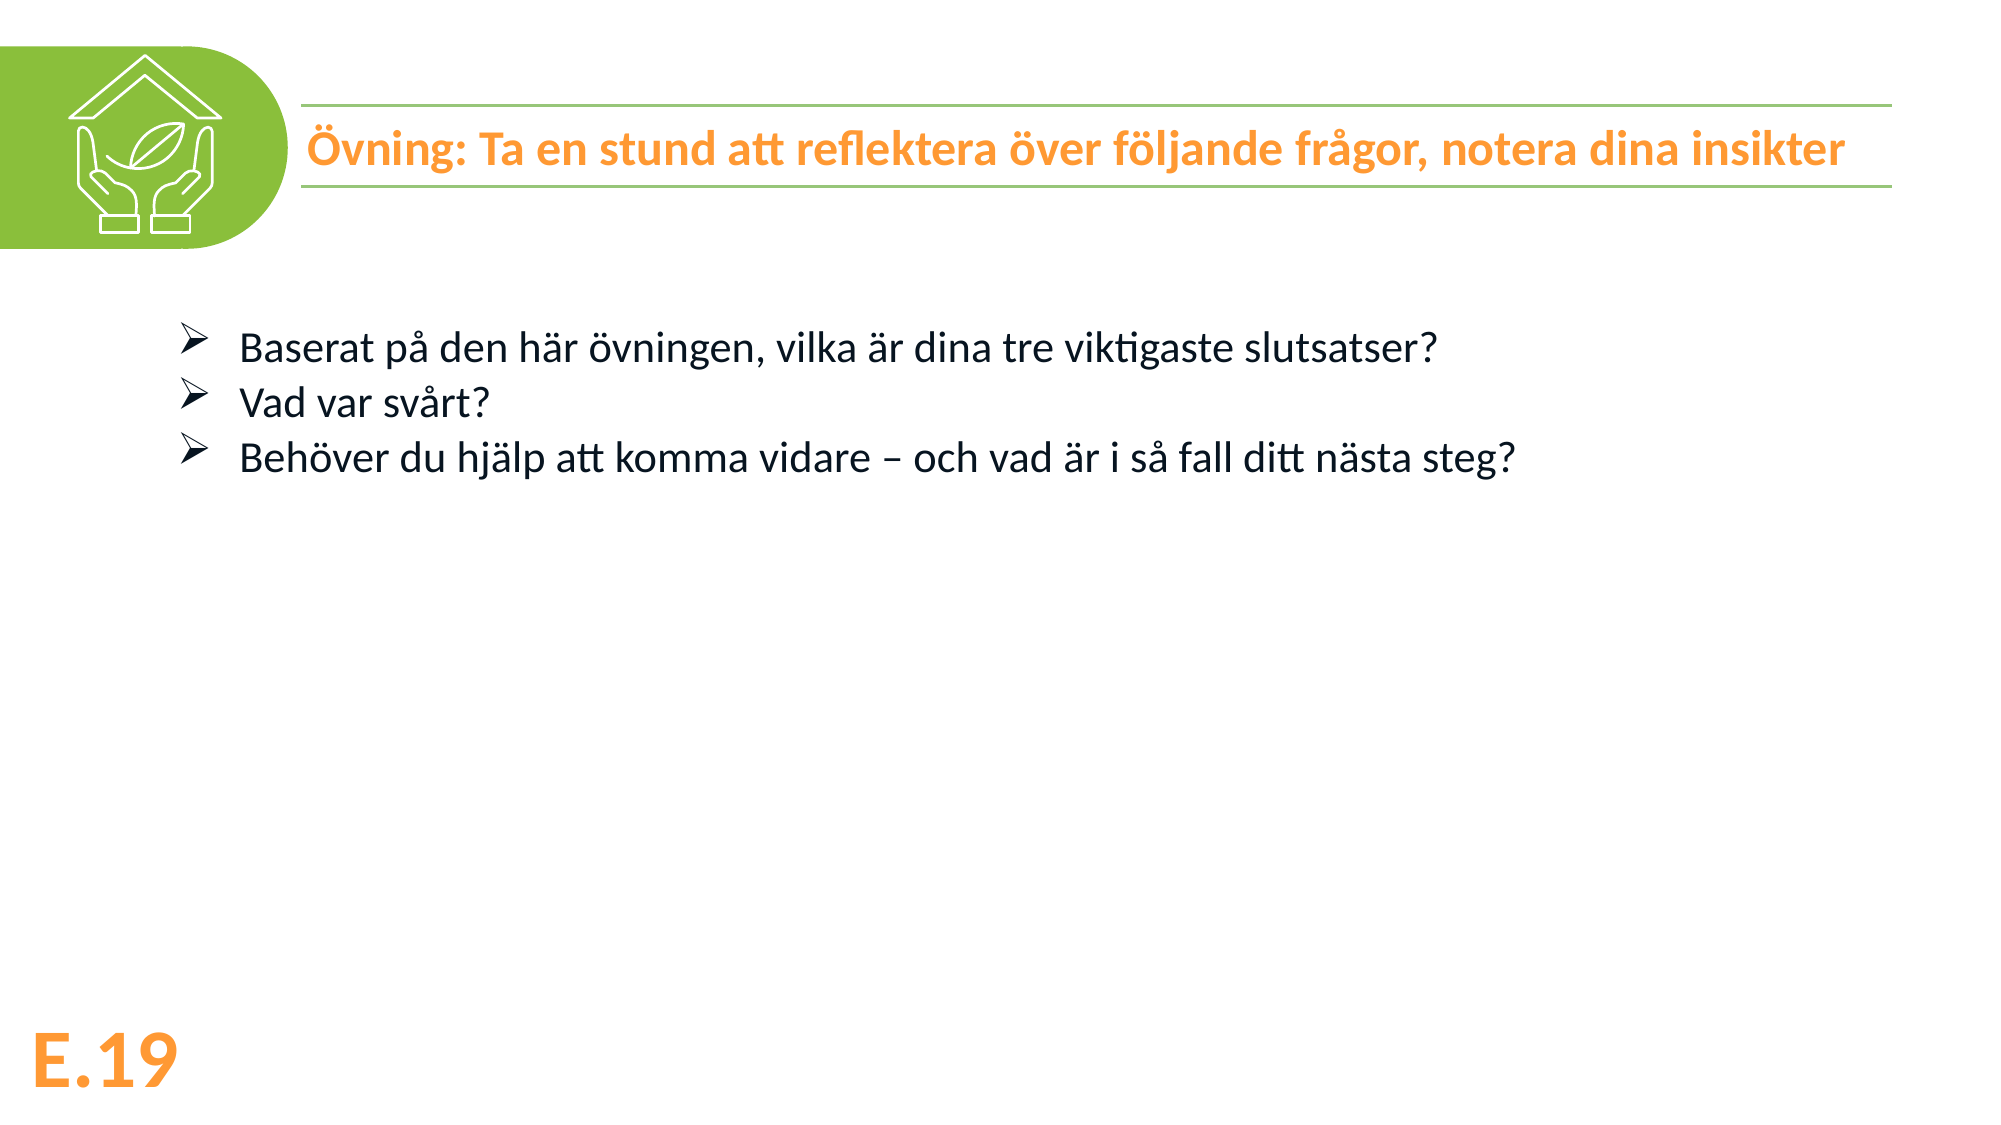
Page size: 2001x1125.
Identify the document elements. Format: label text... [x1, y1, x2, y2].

text_box E.19 [11, 1019, 300, 1125]
list Baserat på den här övningen, vilka är dina tre viktigaste slutsatser? Vad var svårt? Behöver du hjälp att komma vidare – och vad är i så fall ditt nästa steg? [106, 296, 1904, 964]
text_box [68, 54, 222, 233]
list Övning: Ta en stund att reflektera över följande frågor, notera dina insikter [287, 86, 1958, 259]
text_box [0, 46, 288, 249]
